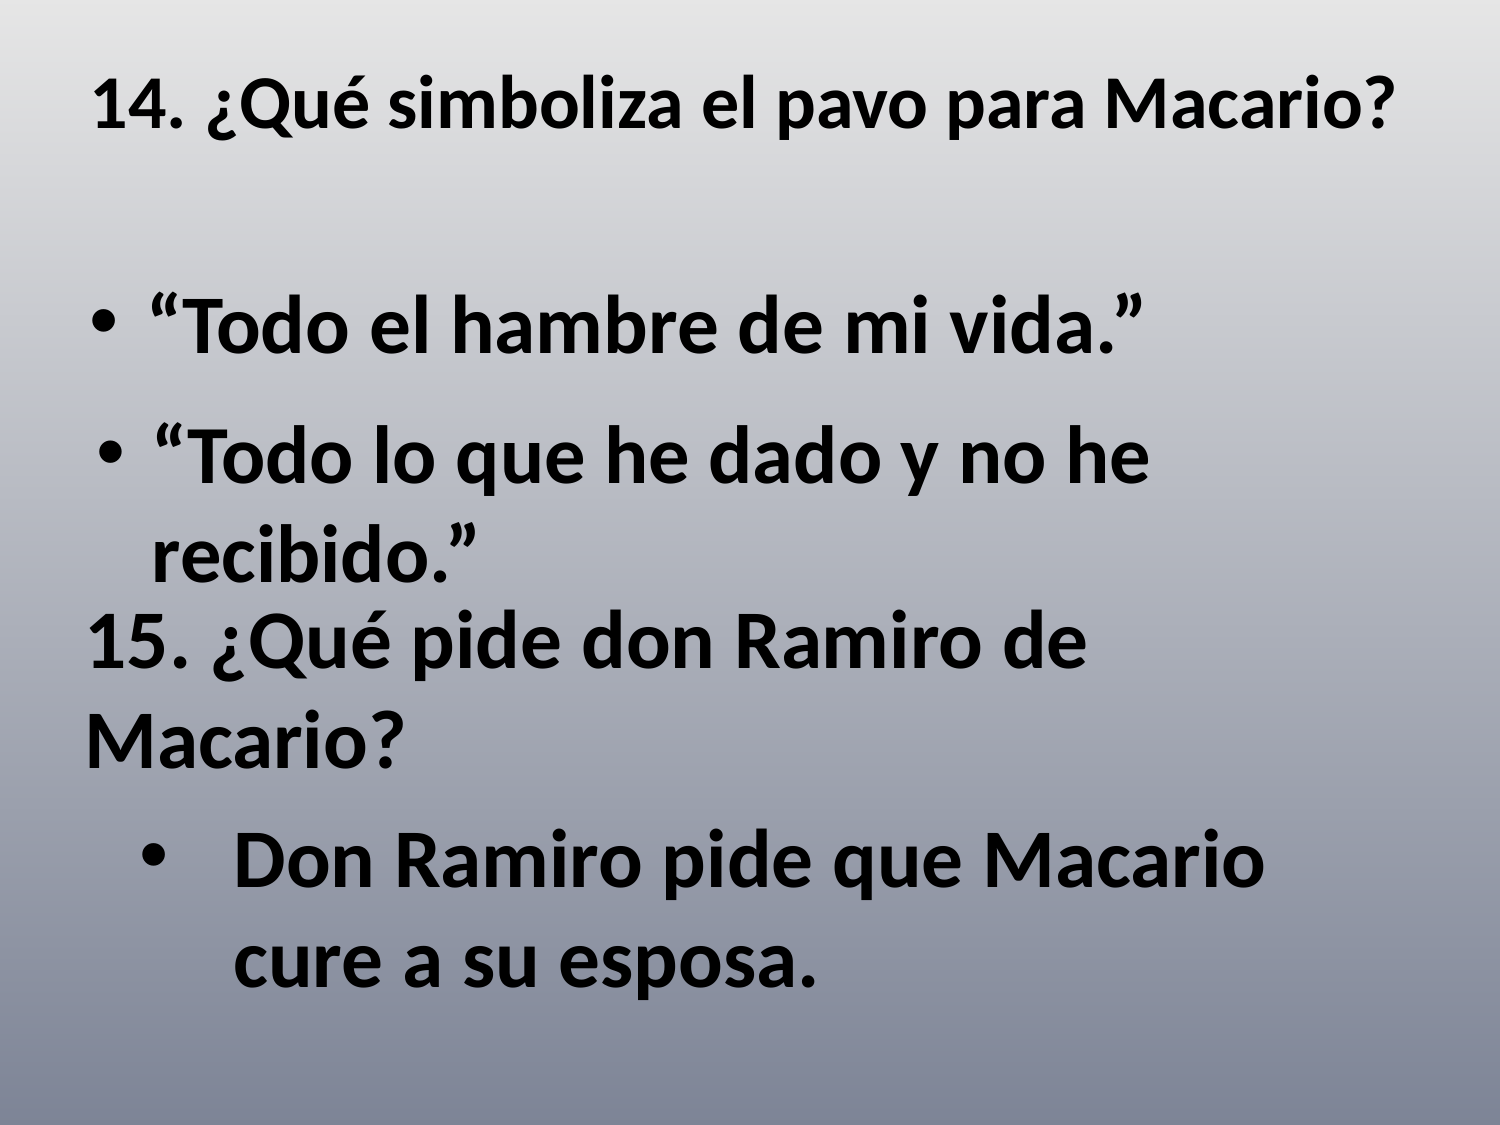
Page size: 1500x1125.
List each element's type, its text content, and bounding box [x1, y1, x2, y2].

text_box Don Ramiro pide que Macario cure a su esposa. [125, 796, 1425, 1011]
text_box “Todo lo que he dado y no he recibido.” [81, 393, 1432, 607]
text_box 15. ¿Qué pide don Ramiro de Macario? [69, 577, 1408, 793]
text_box “Todo el hambre de mi vida.” [74, 262, 1425, 475]
text_box 14. ¿Qué simboliza el pavo para Macario? [74, 45, 1425, 233]
